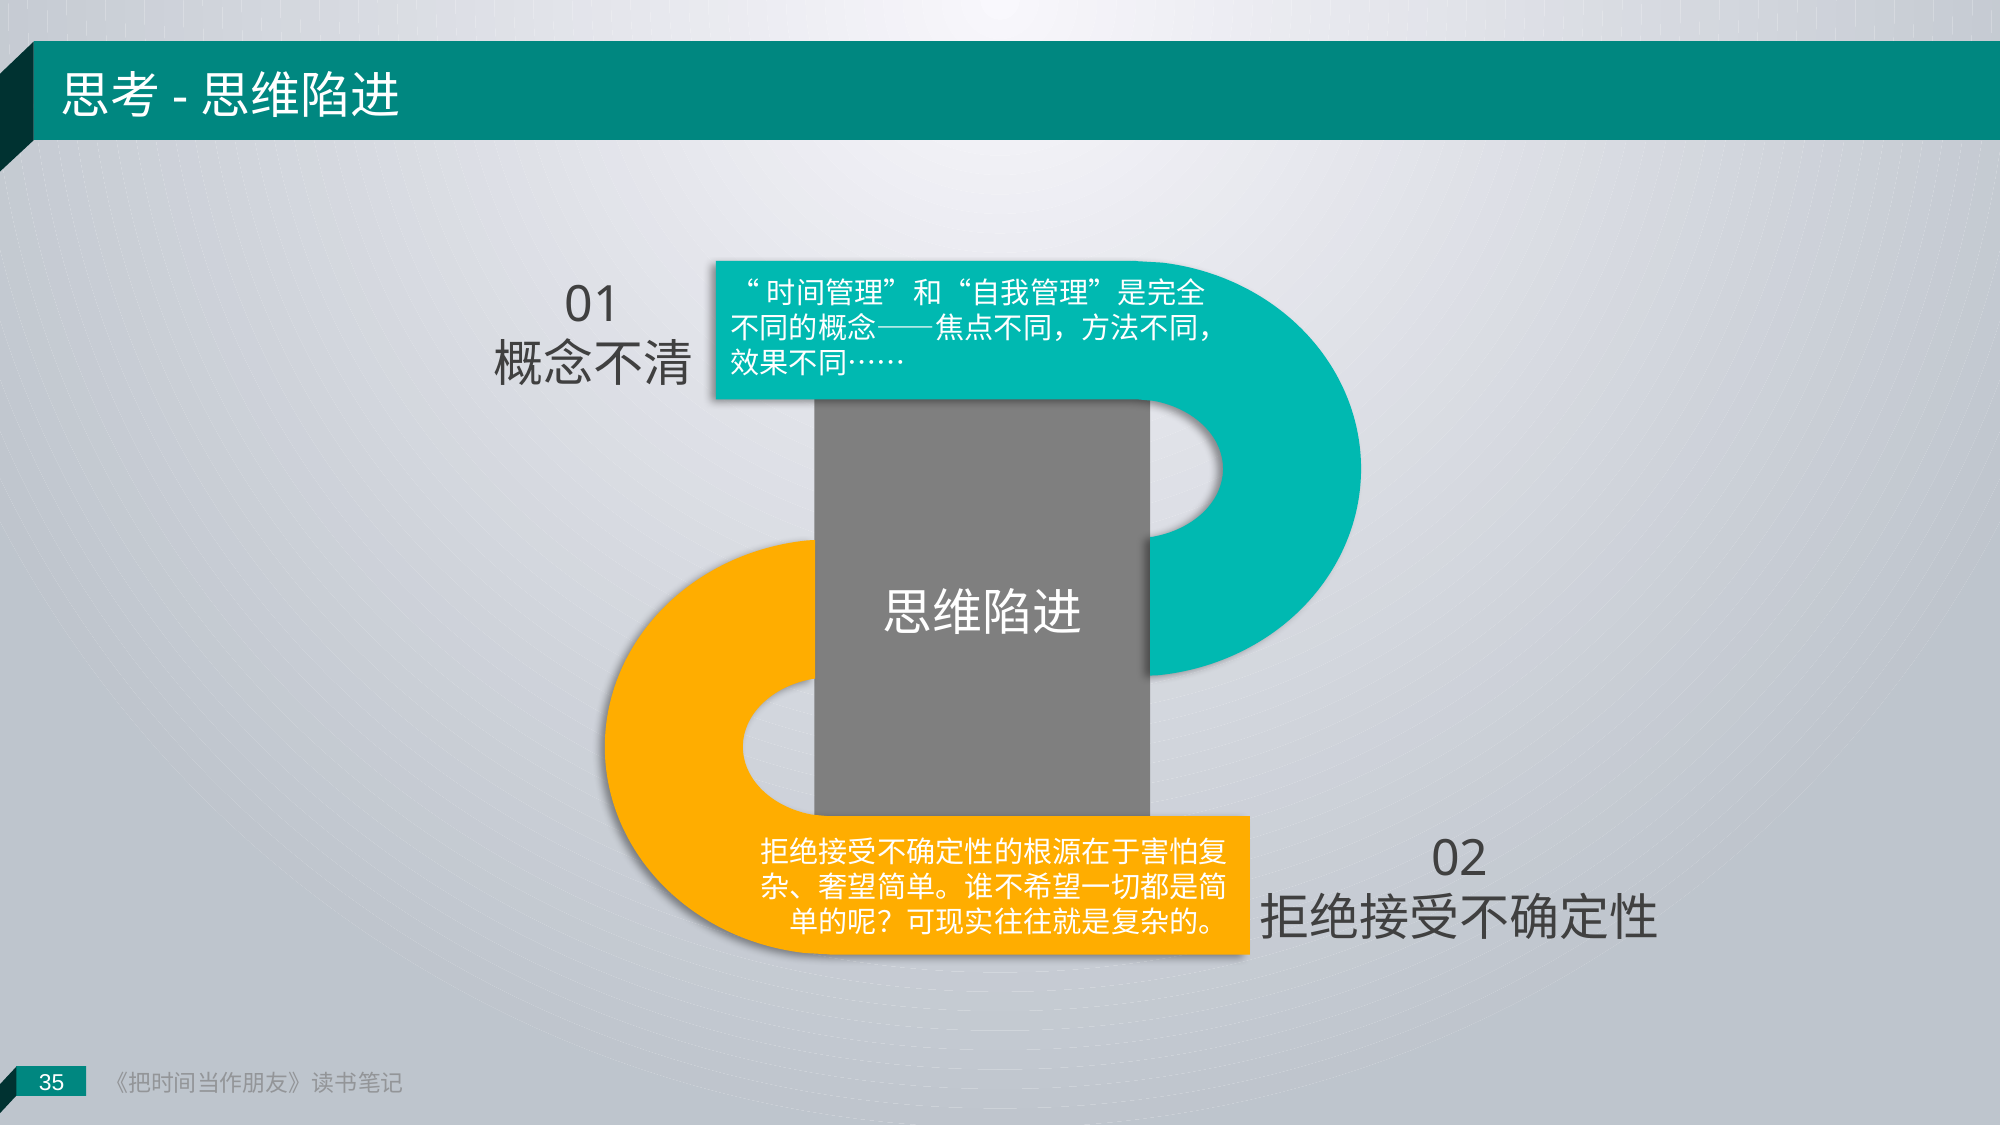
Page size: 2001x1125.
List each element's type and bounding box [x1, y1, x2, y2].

text_box [604, 260, 1362, 955]
text_box [0, 41, 2000, 1117]
